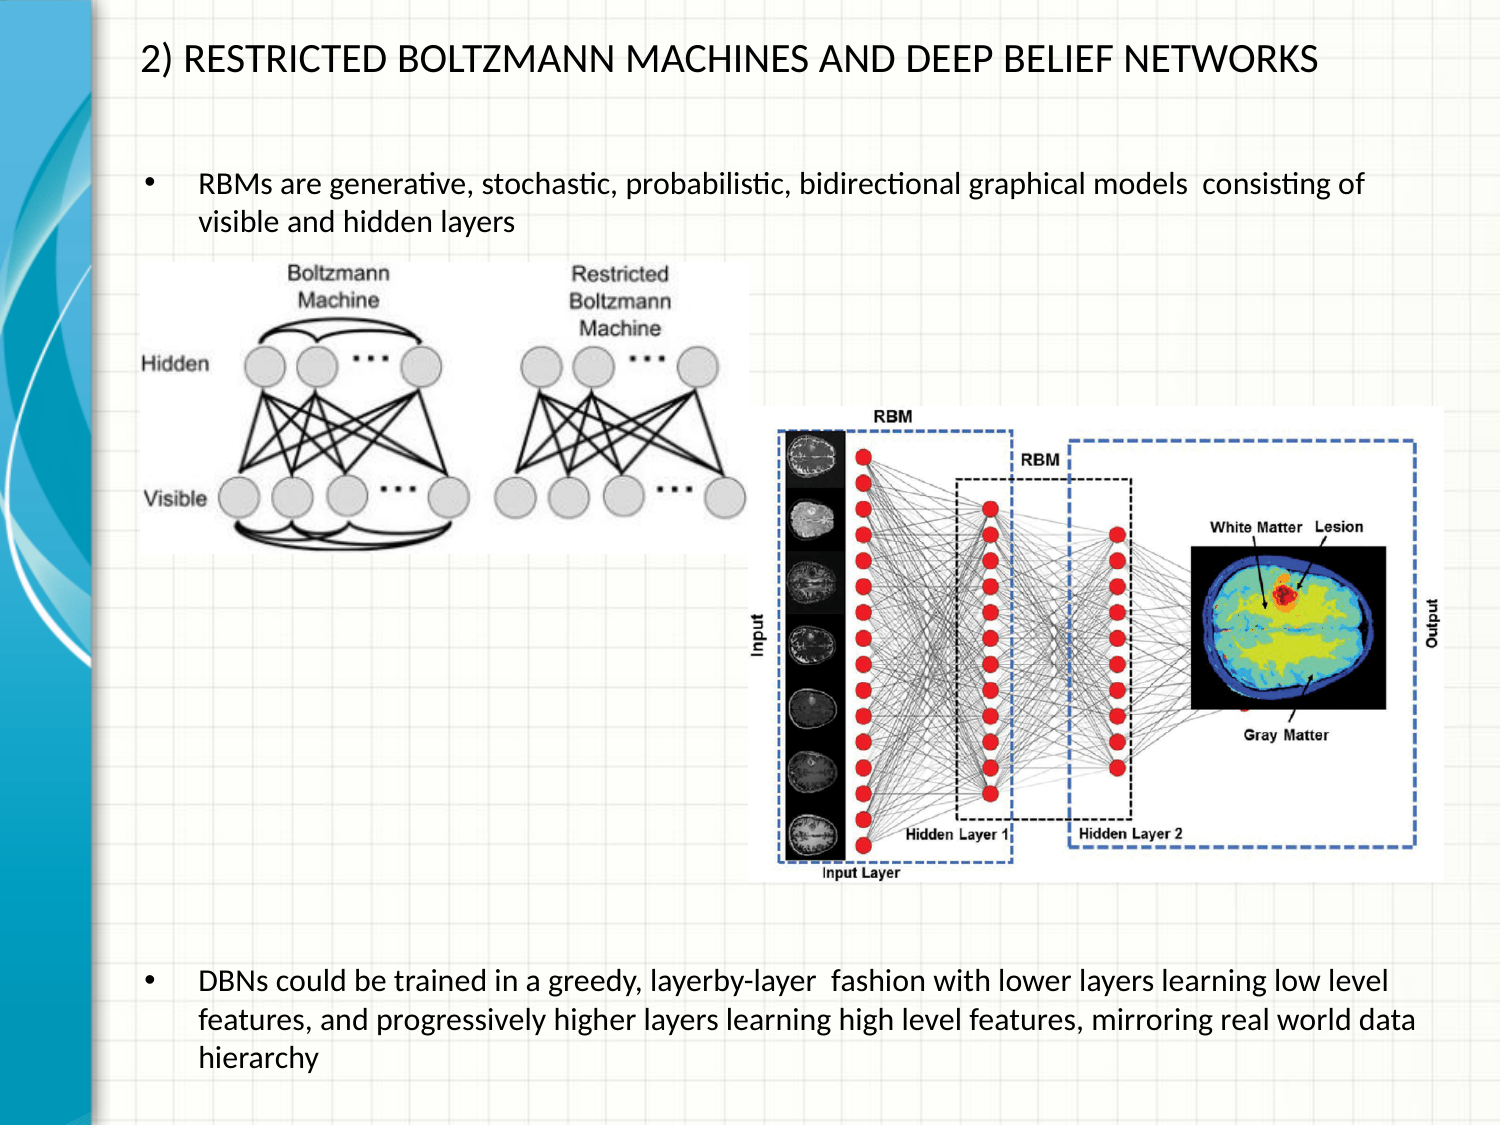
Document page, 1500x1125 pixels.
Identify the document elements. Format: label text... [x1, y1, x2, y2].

title 2) RESTRICTED BOLTZMANN MACHINES AND DEEP BELIEF NETWORKS [125, 0, 1450, 150]
picture [140, 262, 1444, 883]
list RBMs are generative, stochastic, probabilistic, bidirectional graphical models consisting of visible and hidden layers DBNs could be trained in a greedy, layerby-layer fashion with lower layers learning low level features, and progressively higher layers learning high level features, mirroring real world data hierarchy [129, 110, 1455, 1085]
picture [0, 0, 1500, 1125]
